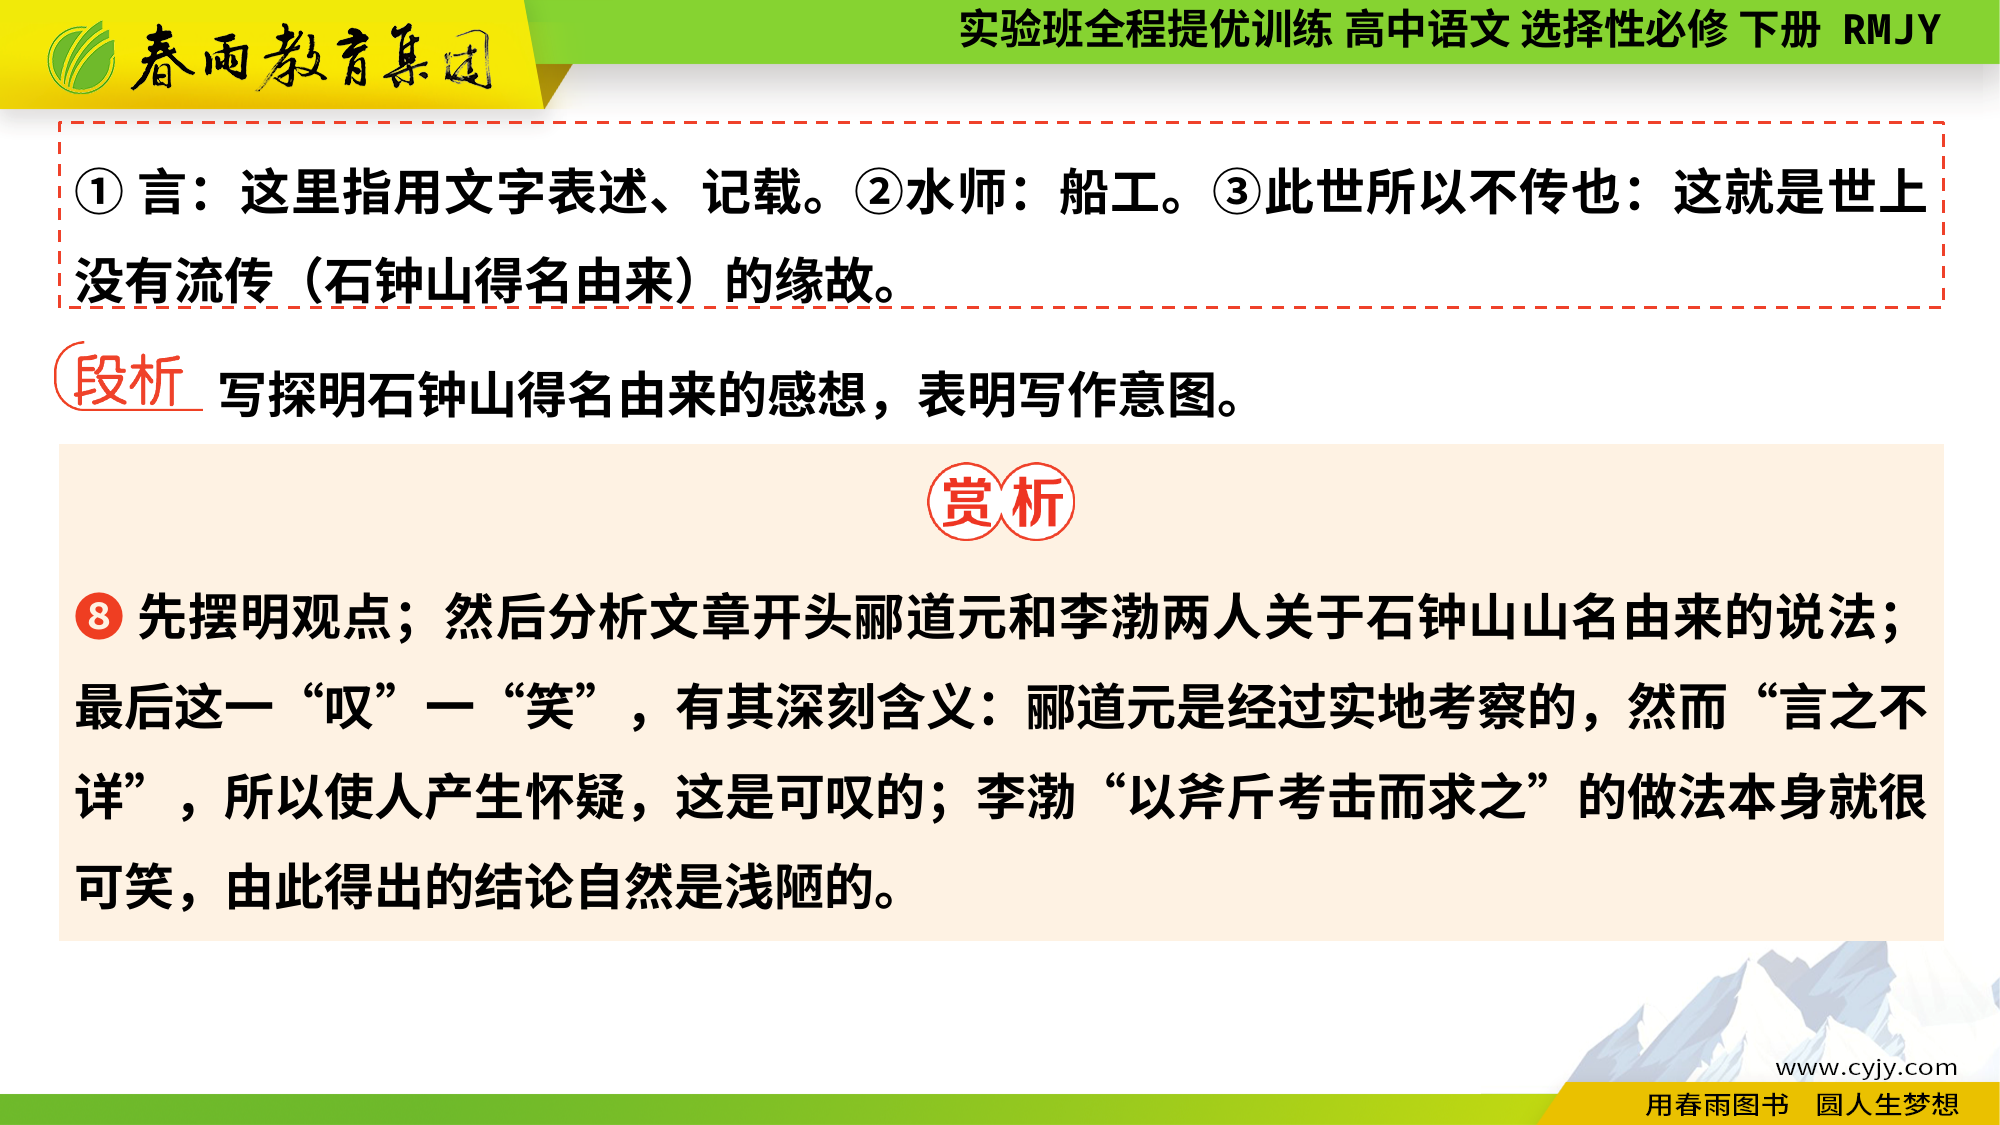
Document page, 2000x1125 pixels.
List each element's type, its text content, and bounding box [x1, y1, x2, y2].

text_box 写探明石钟山得名由来的感想，表明写作意图。 [202, 326, 1944, 432]
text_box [58, 444, 1944, 941]
picture [0, 0, 2000, 1125]
list ①言：这里指用文字表述、记载。②水师：船工。③此世所以不传也：这就是世上没有流传（石钟山得名由来）的缘故。 [59, 122, 1944, 308]
